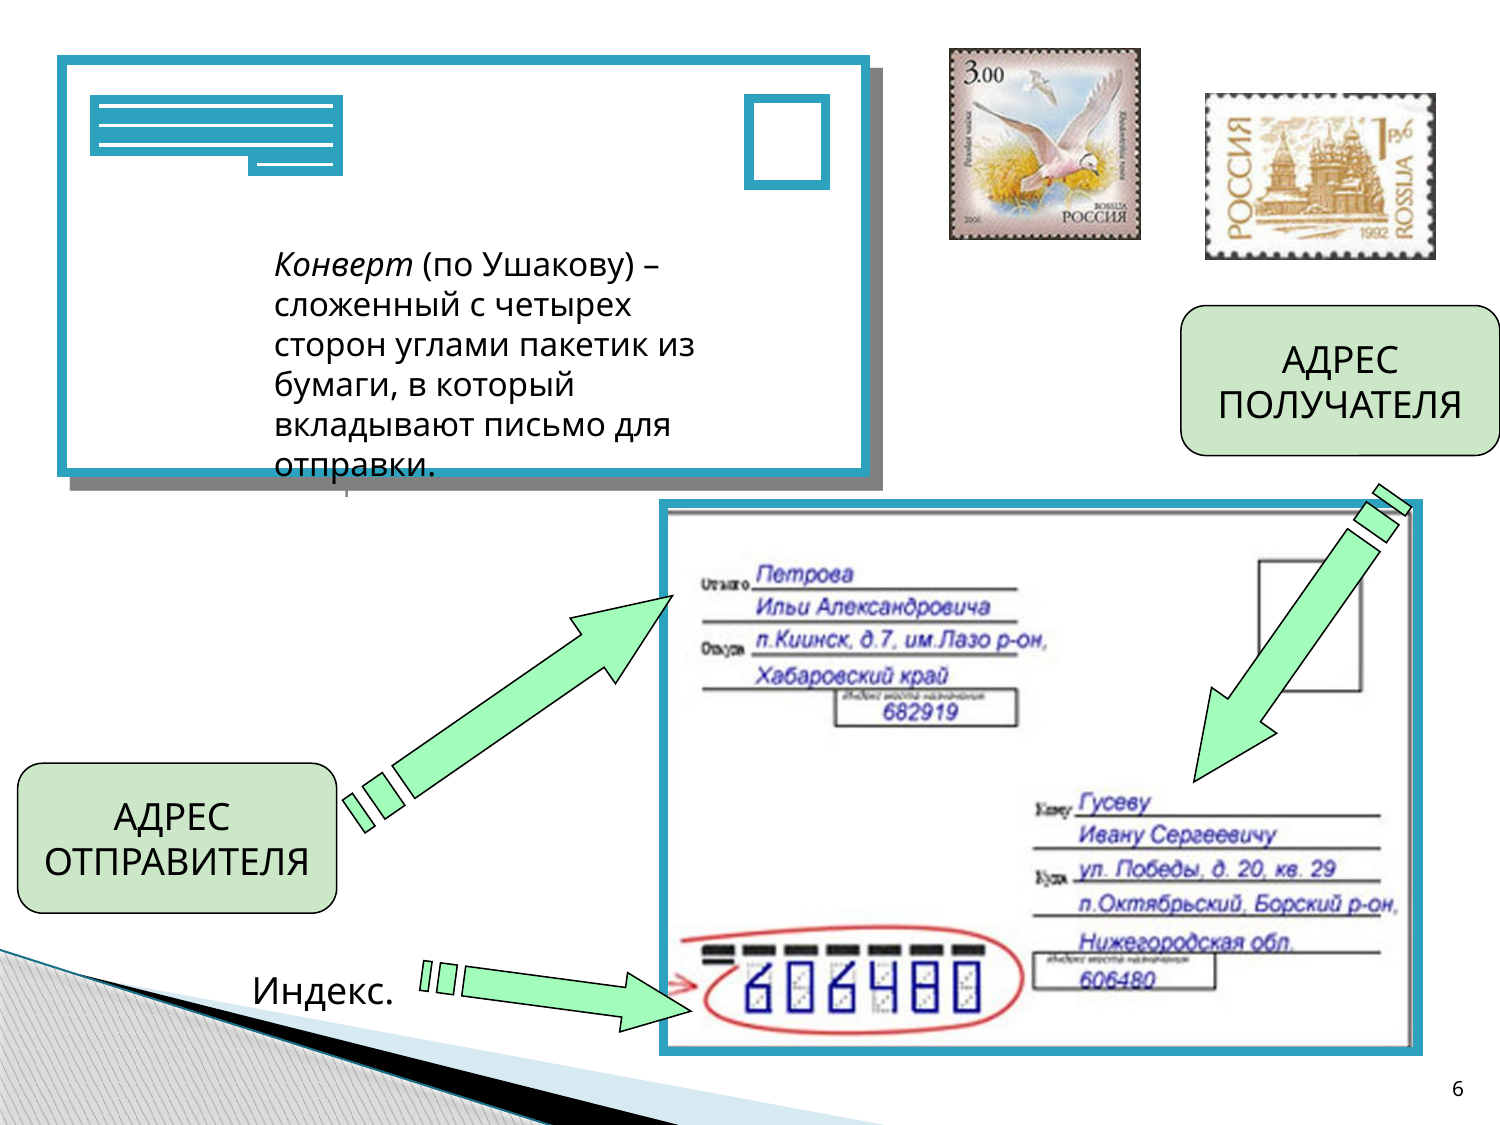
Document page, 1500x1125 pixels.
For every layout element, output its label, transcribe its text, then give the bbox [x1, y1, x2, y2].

text_box [362, 772, 405, 820]
picture [667, 508, 1414, 1048]
slide_number 6 [1418, 1051, 1479, 1112]
text_box [1372, 484, 1412, 508]
text_box [392, 598, 661, 799]
text_box Индекс. [236, 959, 495, 1020]
picture [1204, 92, 1437, 260]
text_box Конверт (по Ушакову) – сложенный с четырех сторон углами пакетик из бумаги, в который вкладывают письмо для отправки. [62, 59, 866, 473]
text_box [1362, 501, 1376, 508]
picture [949, 48, 1142, 241]
text_box [495, 970, 661, 1032]
text_box АДРЕС ПОЛУЧАТЕЛЯ [1180, 305, 1500, 456]
text_box [342, 793, 376, 833]
text_box АДРЕС ОТПРАВИТЕЛЯ [17, 763, 337, 914]
